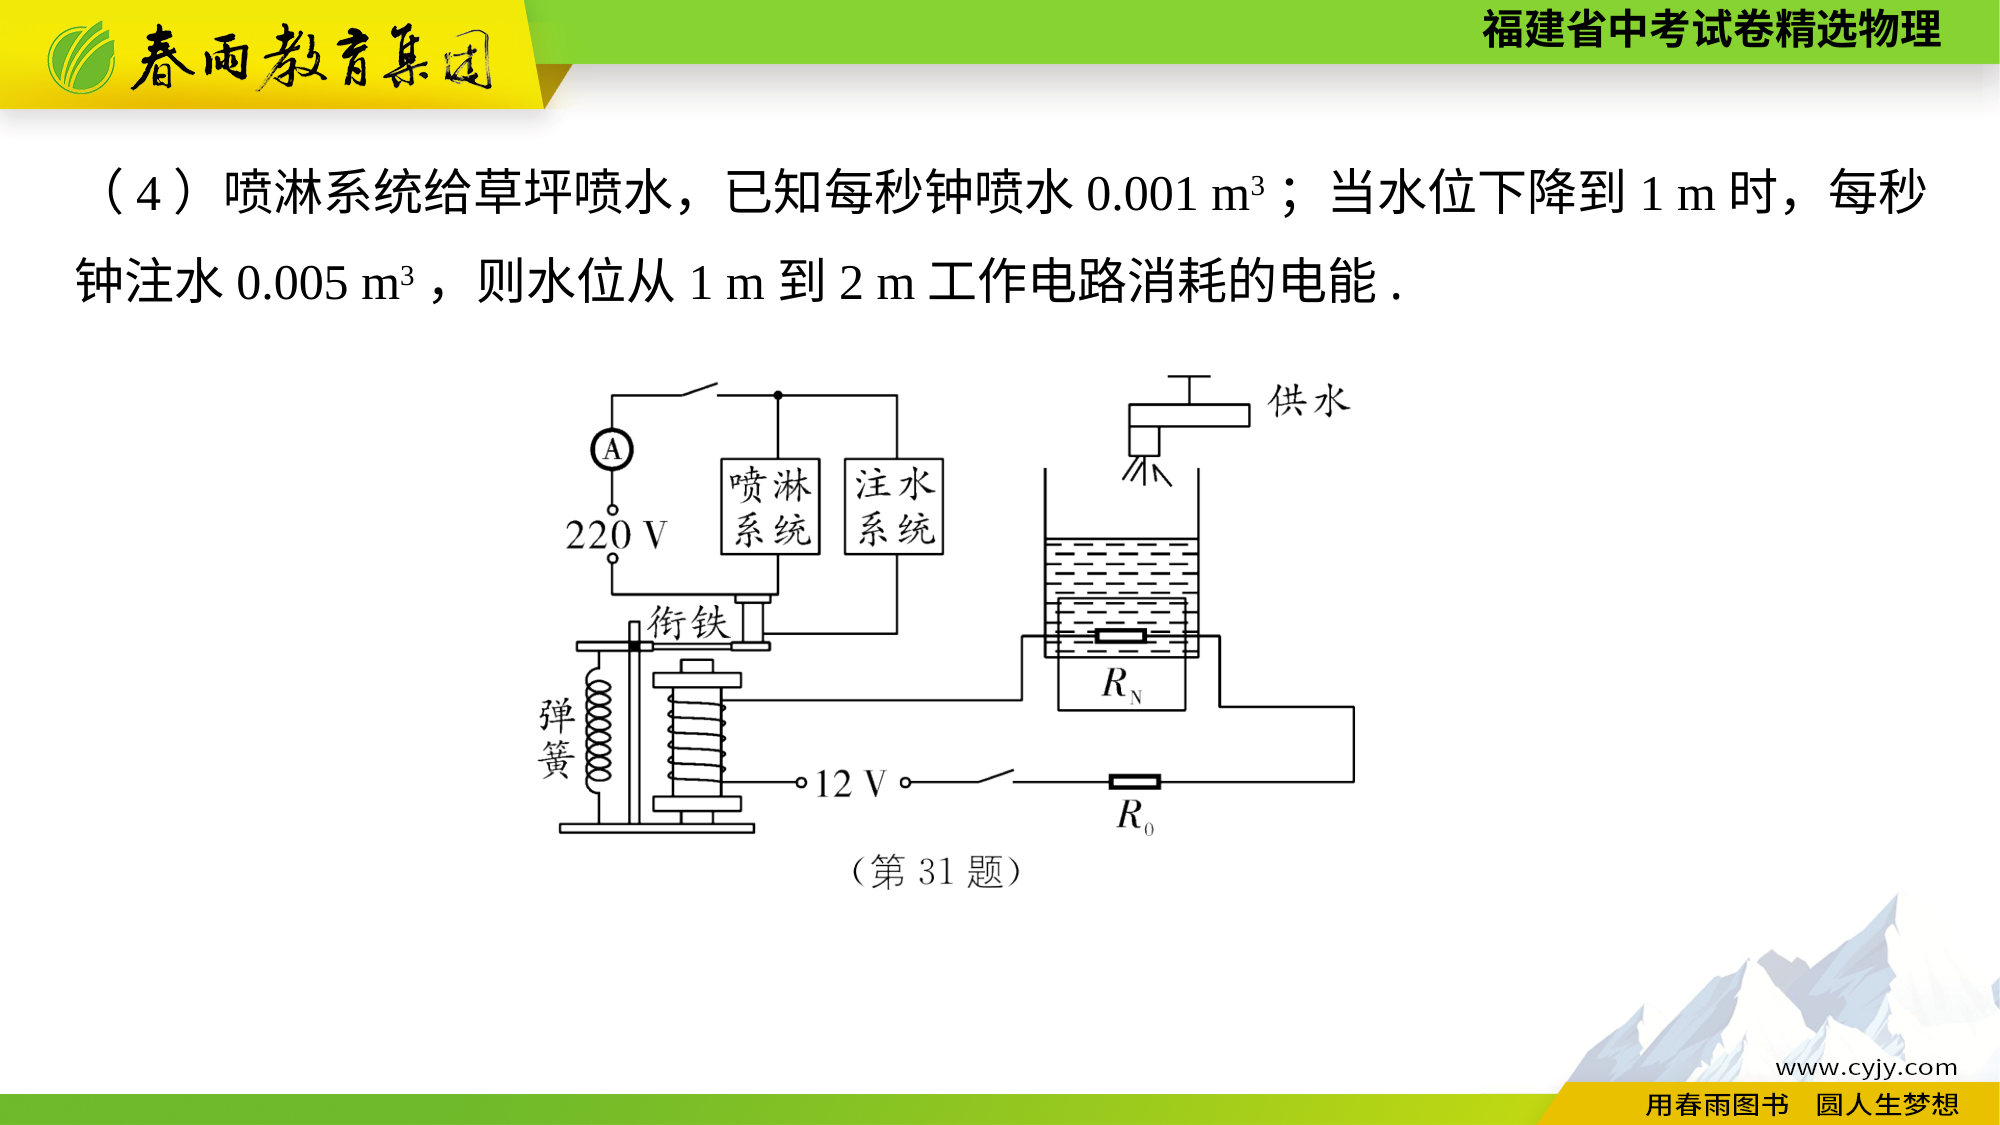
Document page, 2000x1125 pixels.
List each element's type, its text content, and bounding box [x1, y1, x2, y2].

list （4）喷淋系统给草坪喷水，已知每秒钟喷水0.001 m3；当水位下降到1 m时，每秒钟注水0.005 m3，则水位从1 m到2 m工作电路消耗的电能. [59, 122, 1944, 320]
picture [0, 0, 2000, 1125]
